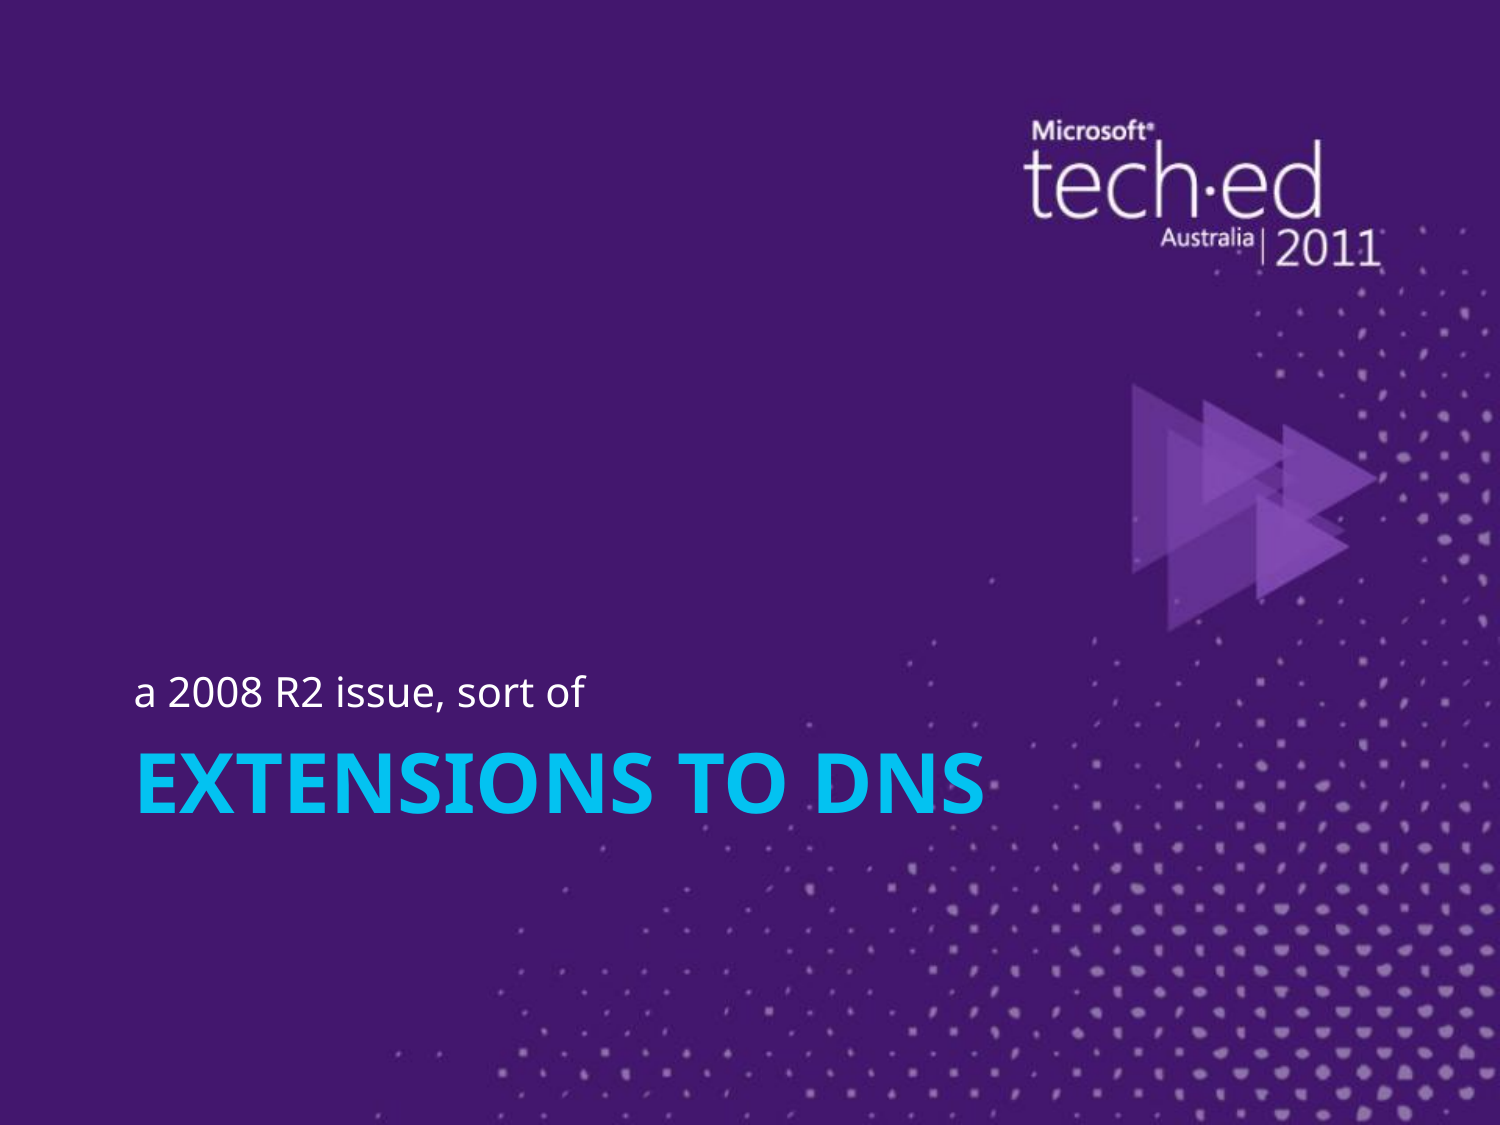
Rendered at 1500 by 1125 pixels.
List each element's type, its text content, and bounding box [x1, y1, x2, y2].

picture [0, 0, 1500, 1125]
title Extensions to DNS [118, 723, 1394, 947]
list a 2008 R2 issue, sort of [118, 476, 1394, 723]
